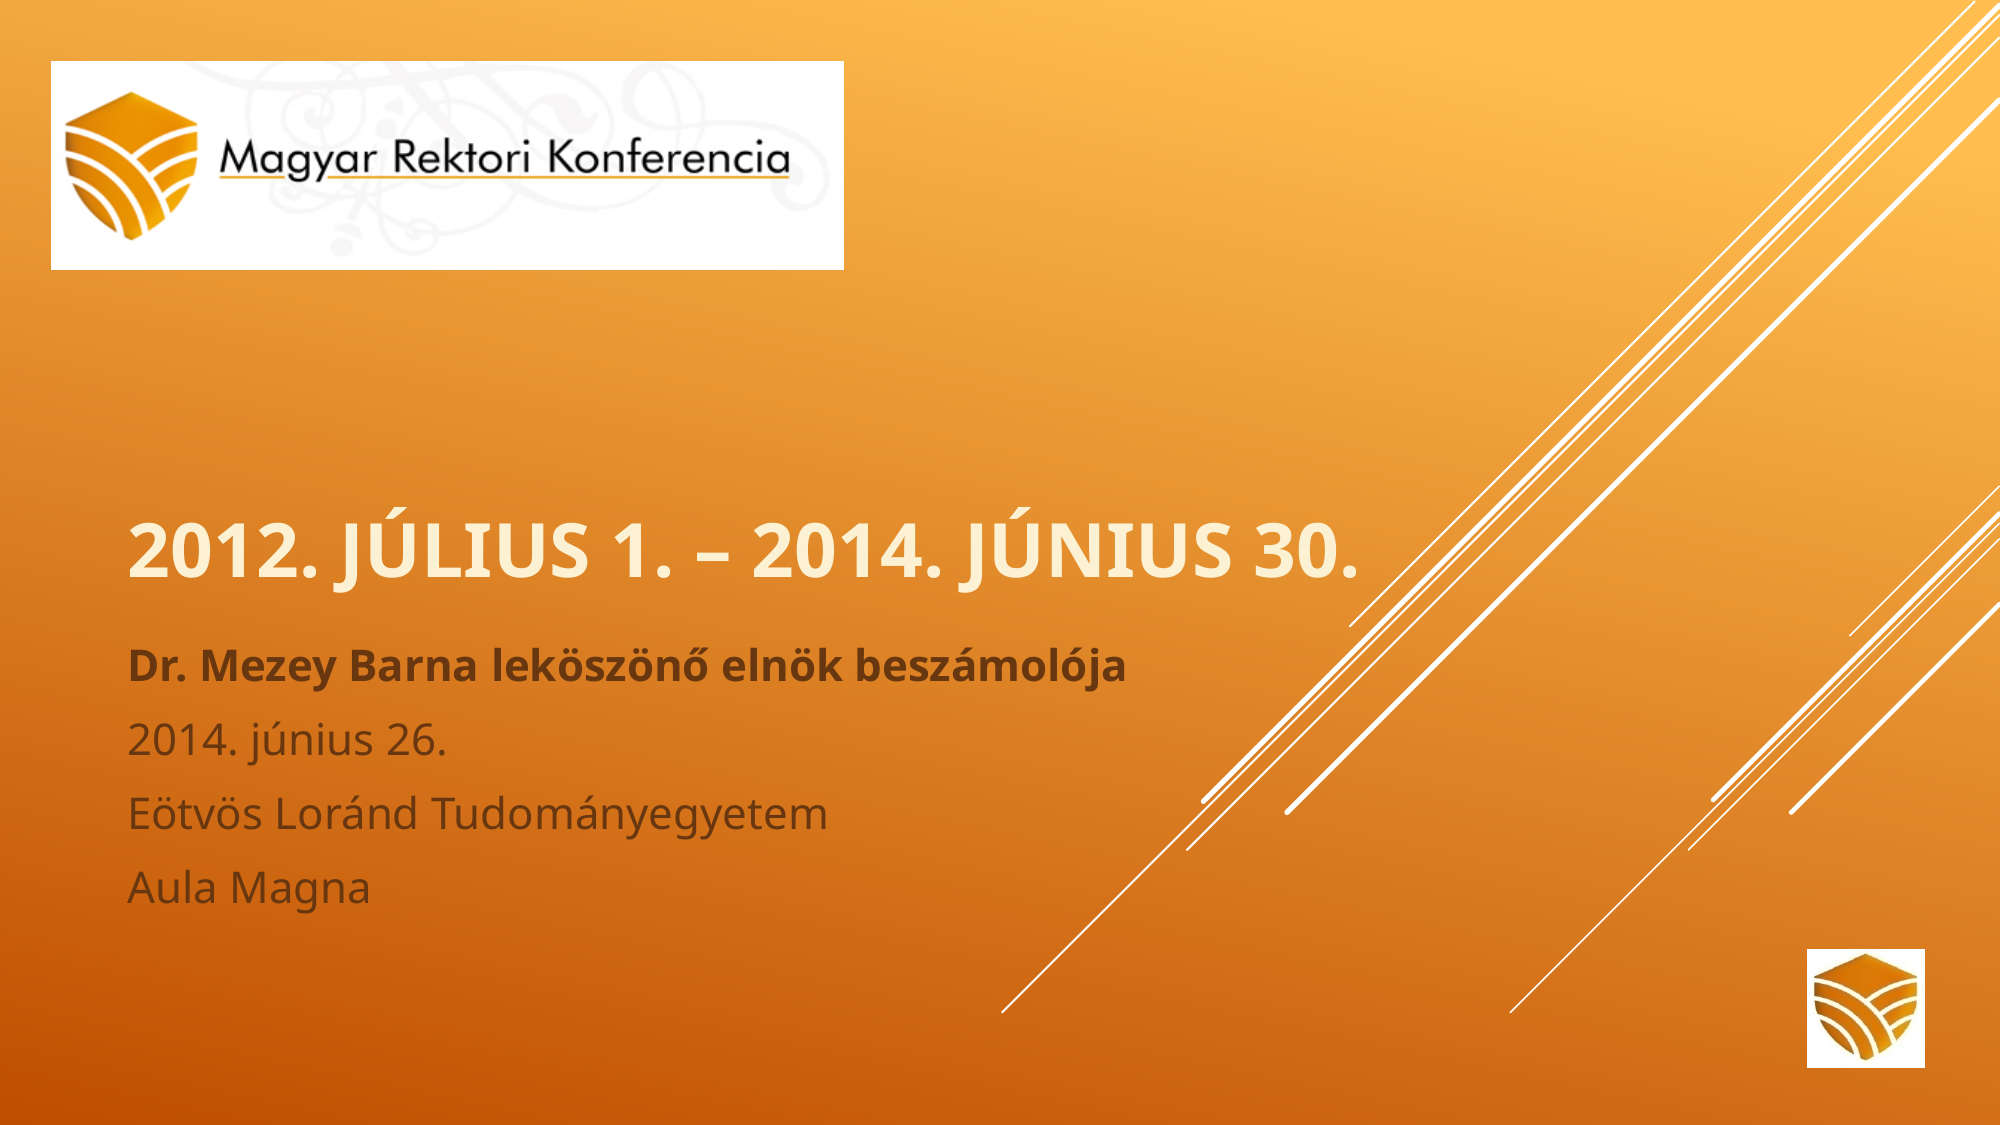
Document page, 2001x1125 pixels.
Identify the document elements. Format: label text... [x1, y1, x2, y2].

picture [1807, 949, 1925, 1068]
title 2012. Július 1. – 2014. június 30. [112, 112, 1425, 600]
picture [51, 60, 844, 271]
subtitle Dr. Mezey Barna leköszönő elnök beszámolója 2014. június 26. Eötvös Loránd Tudományegyetem Aula Magna [112, 630, 1163, 950]
